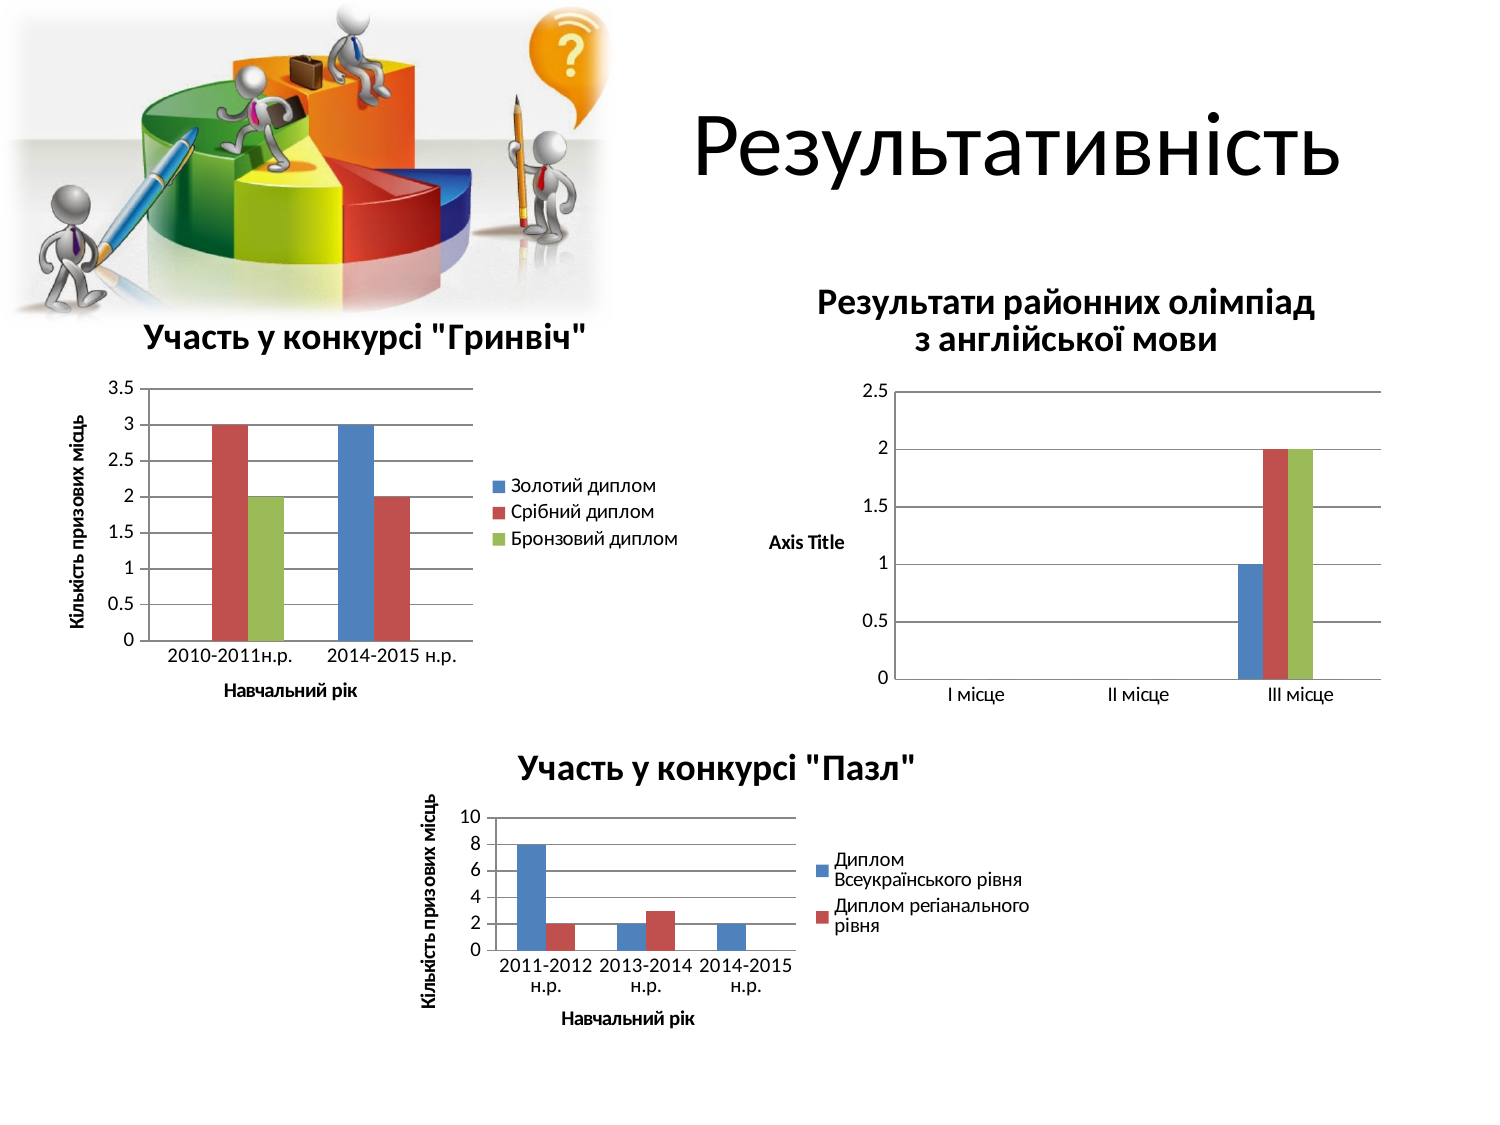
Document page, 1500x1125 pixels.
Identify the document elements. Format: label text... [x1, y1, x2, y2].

chart [34, 292, 1050, 1062]
title Результативність [620, 45, 1425, 233]
chart [738, 257, 1395, 716]
picture [0, 0, 616, 329]
